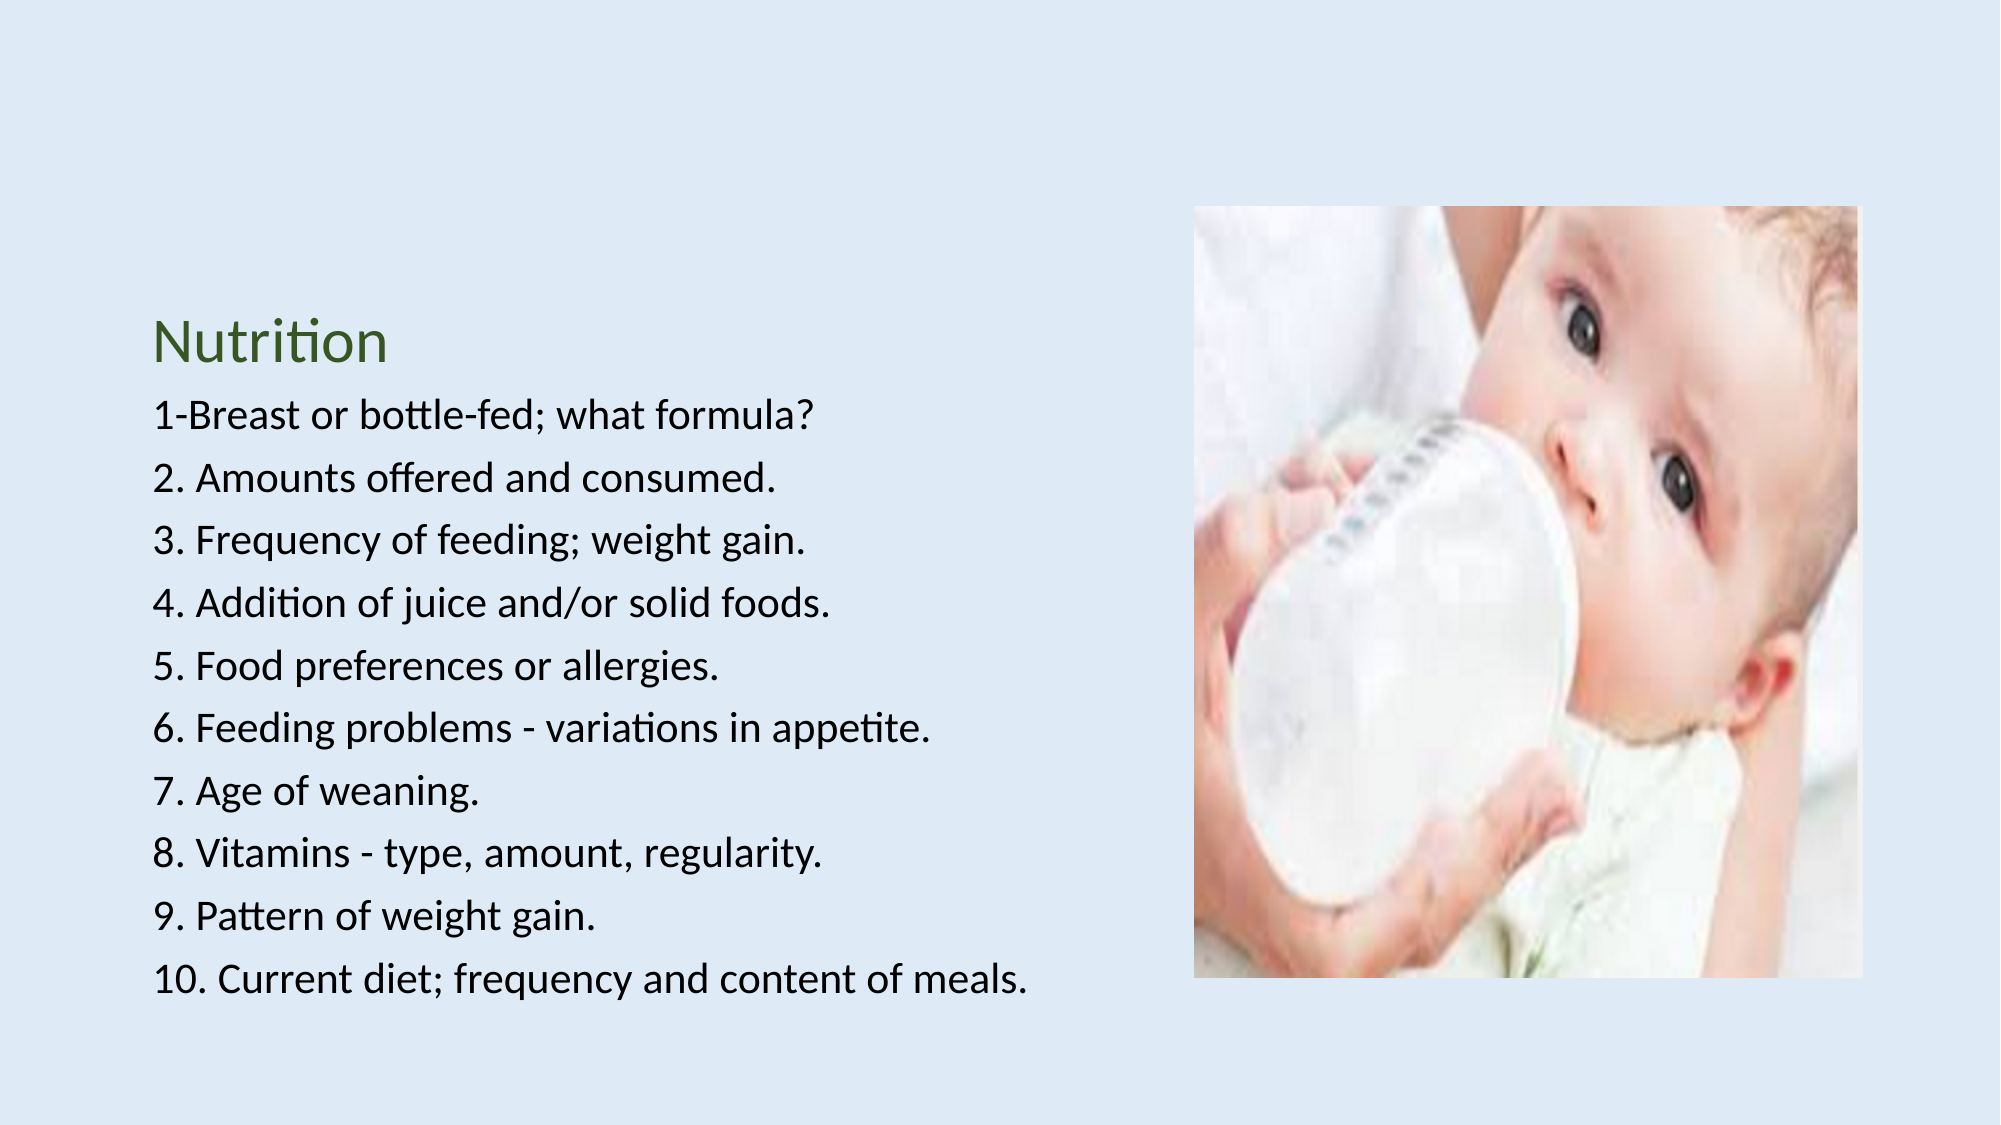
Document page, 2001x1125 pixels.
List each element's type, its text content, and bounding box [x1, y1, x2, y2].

list Nutrition 1-Breast or bottle-fed; what formula? 2. Amounts offered and consumed. 3. Frequency of feeding; weight gain. 4. Addition of juice and/or solid foods. 5. Food preferences or allergies. 6. Feeding problems - variations in appetite. 7. Age of weaning. 8. Vitamins - type, amount, regularity. 9. Pattern of weight gain. 10. Current diet; frequency and content of meals. [137, 299, 1863, 1014]
picture [1194, 206, 1863, 978]
